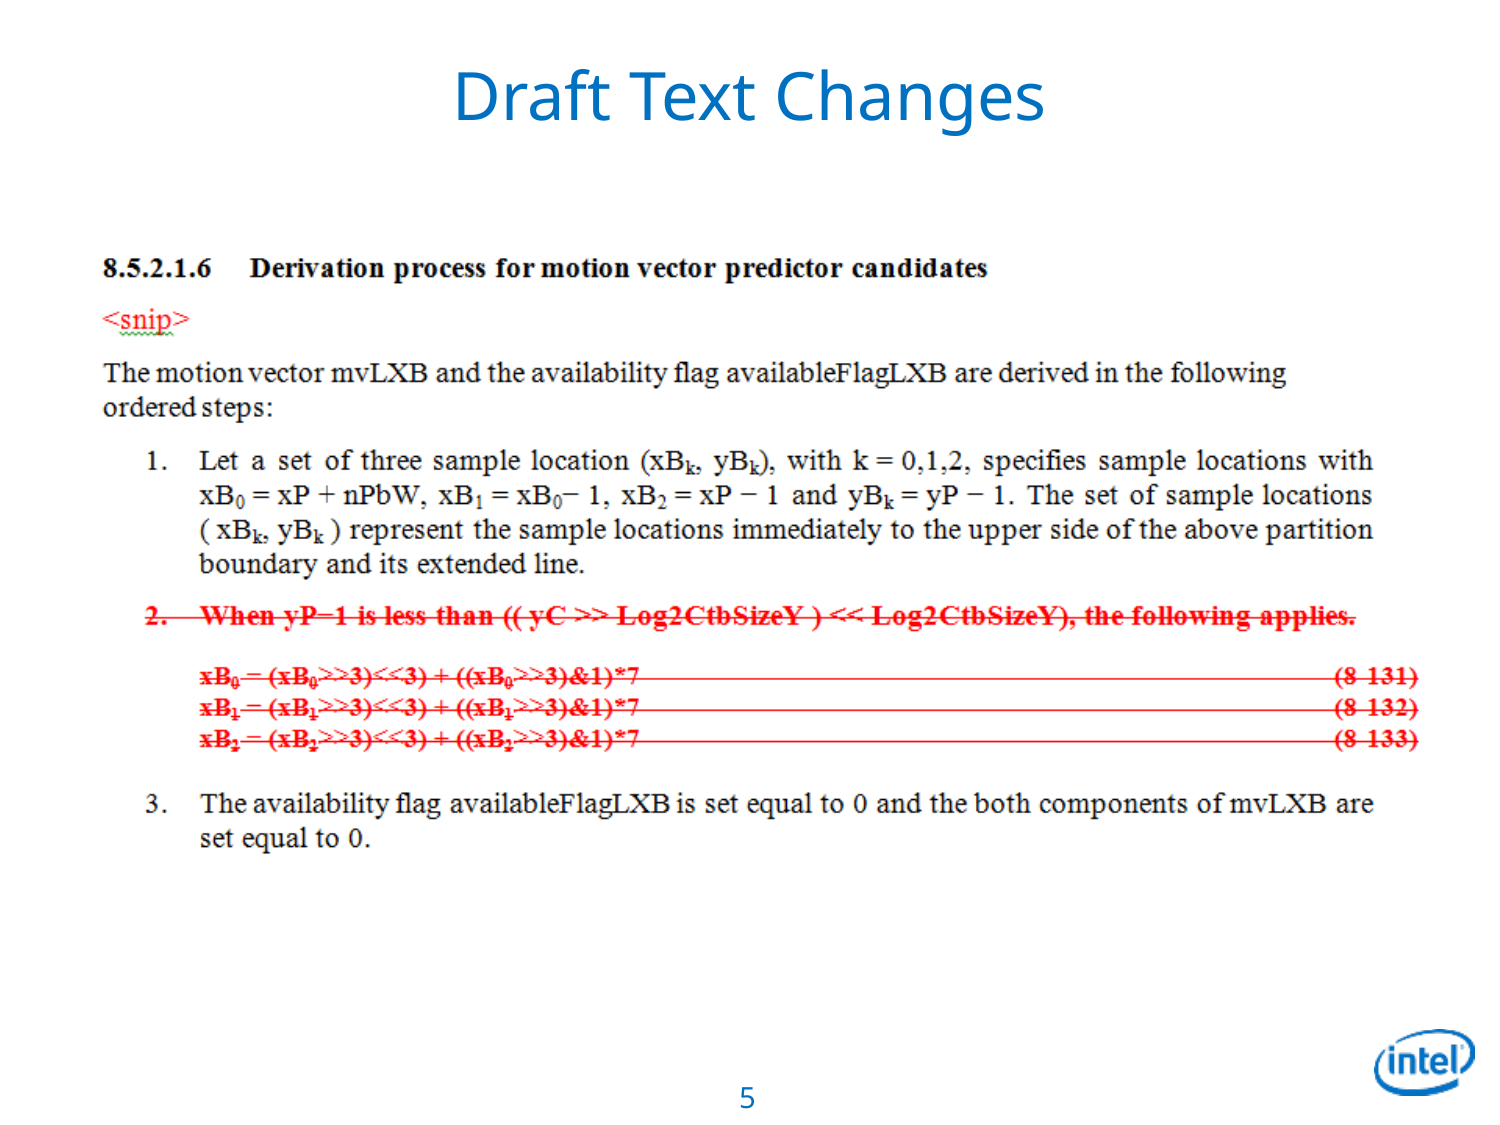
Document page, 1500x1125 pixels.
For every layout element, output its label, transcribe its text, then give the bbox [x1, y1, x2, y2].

picture [1374, 1029, 1475, 1096]
picture [27, 232, 1473, 893]
title Draft Text Changes [75, 0, 1425, 188]
